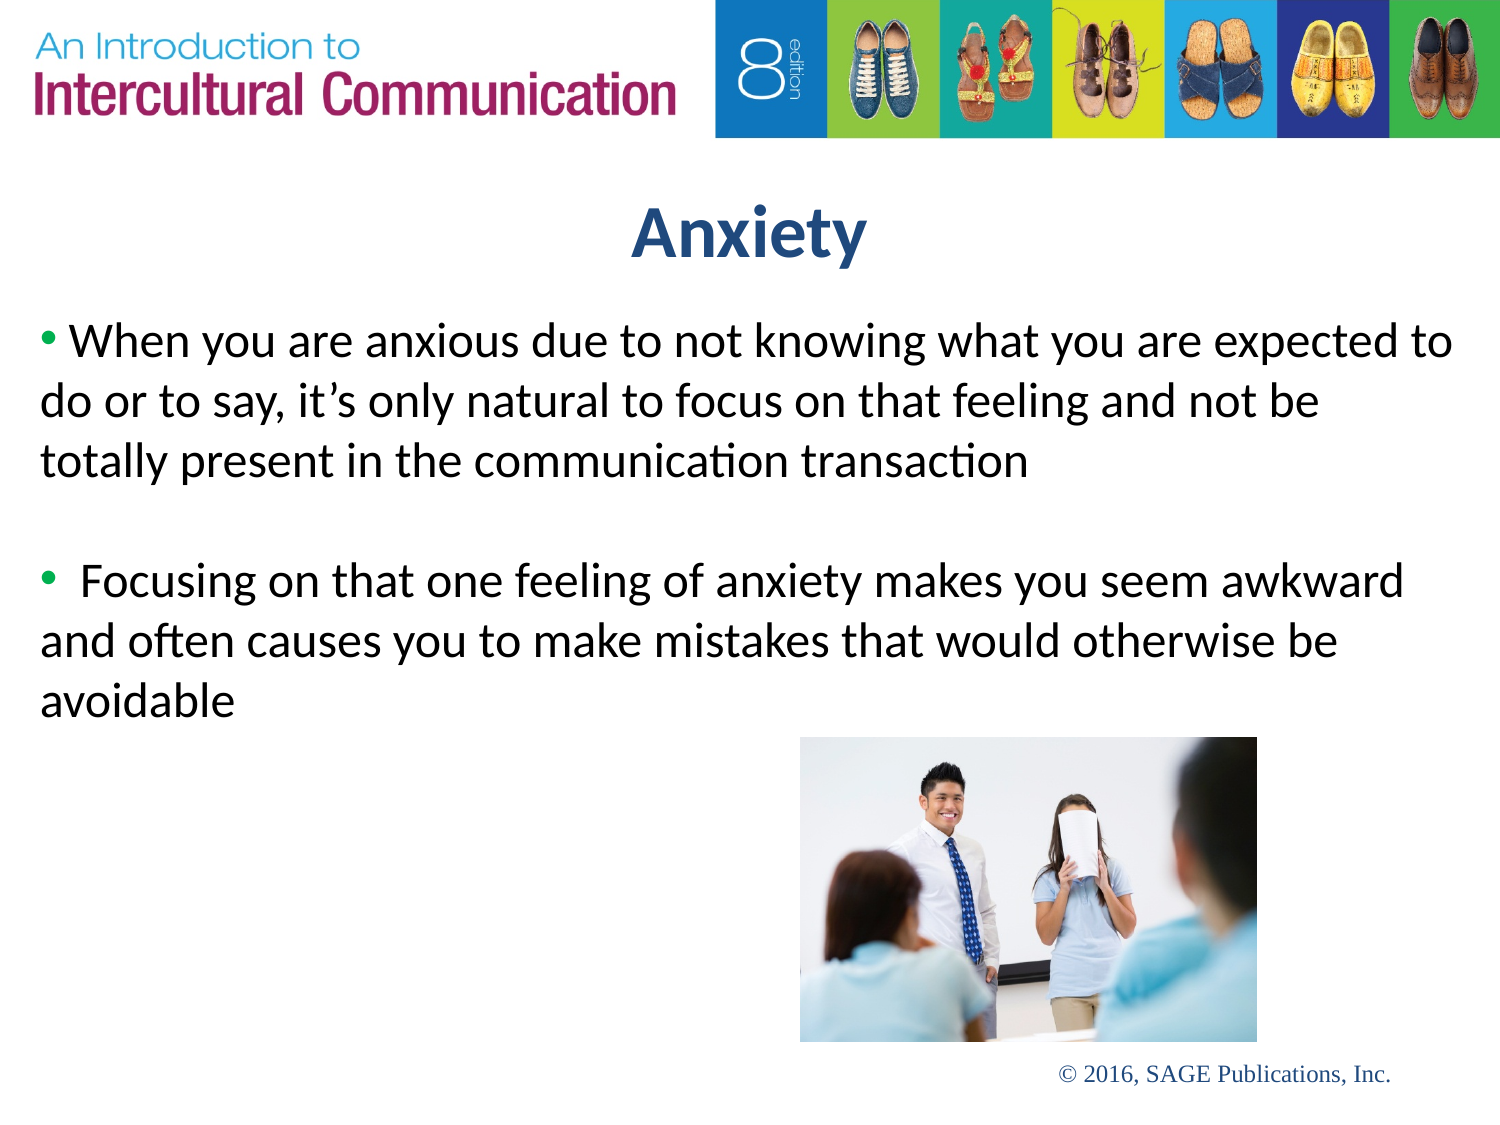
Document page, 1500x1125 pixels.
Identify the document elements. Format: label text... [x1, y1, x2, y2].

list When you are anxious due to not knowing what you are expected to do or to say, it’s only natural to focus on that feeling and not be totally present in the communication transaction Focusing on that one feeling of anxiety makes you seem awkward and often causes you to make mistakes that would otherwise be avoidable [24, 299, 1475, 1038]
picture [0, 0, 1500, 167]
title Anxiety [0, 167, 1500, 288]
footer © 2016, SAGE Publications, Inc. [987, 1042, 1463, 1103]
picture [0, 288, 1500, 1125]
